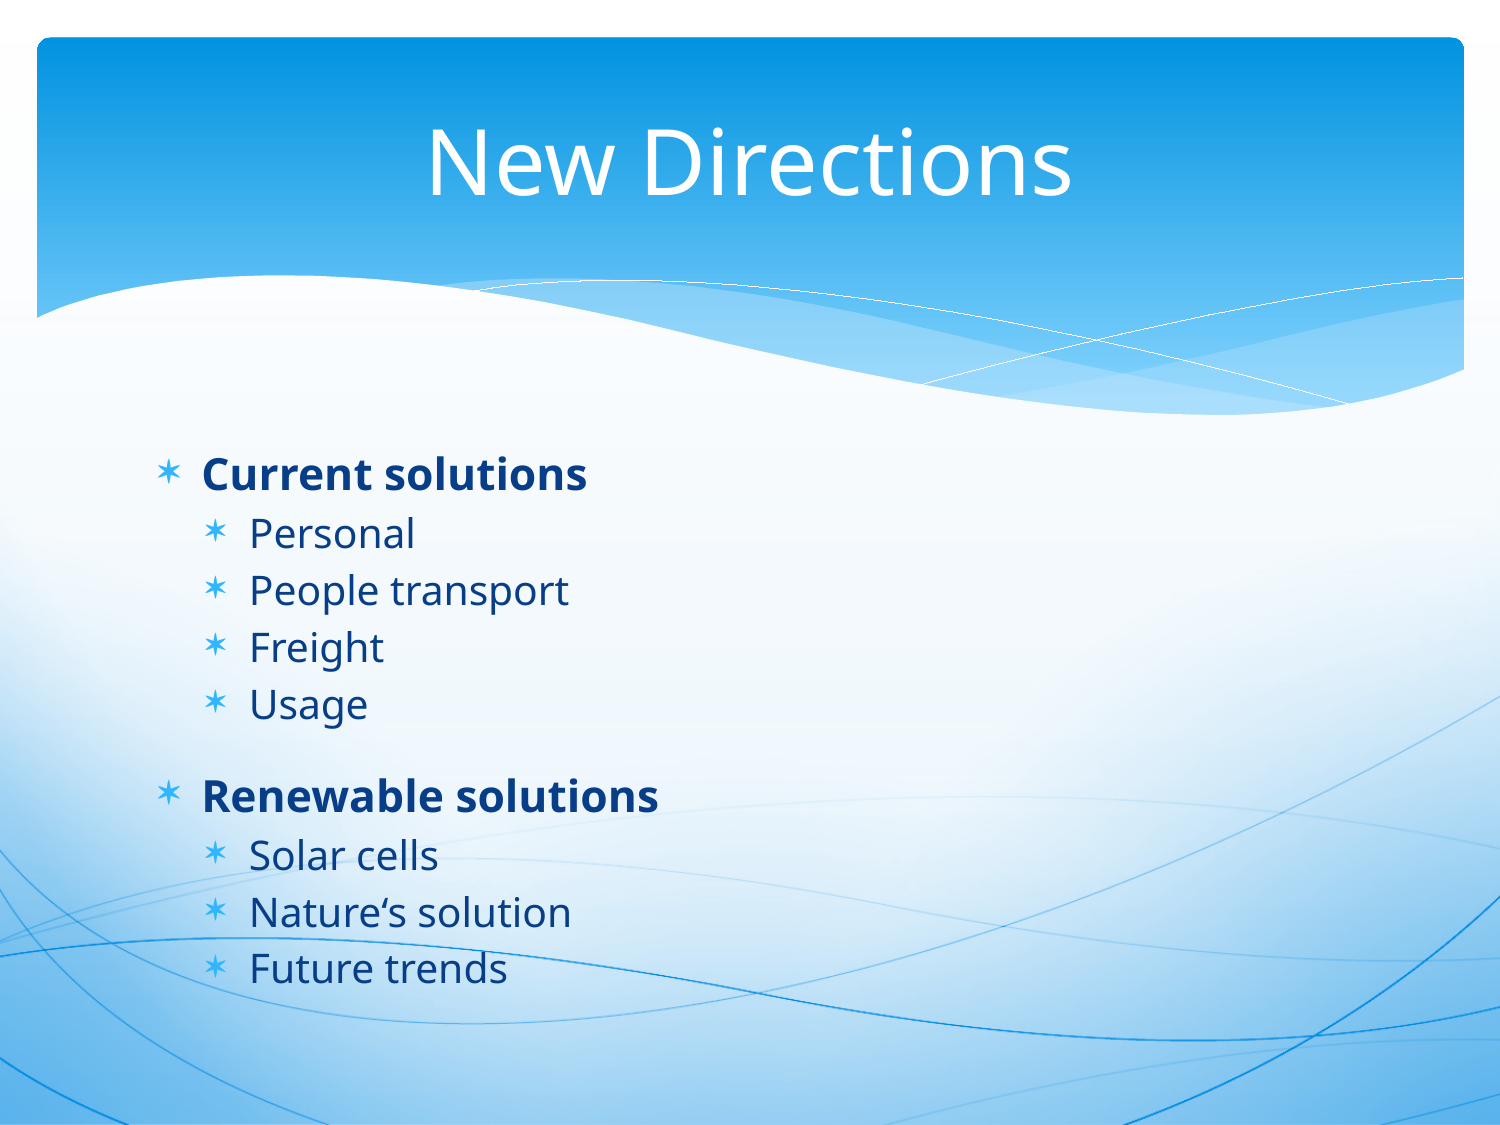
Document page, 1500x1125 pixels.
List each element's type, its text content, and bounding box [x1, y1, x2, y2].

list Current solutions Personal People transport Freight Usage Renewable solutions Solar cells Nature‘s solution Future trends [143, 438, 1359, 1005]
title New Directions [75, 55, 1425, 261]
